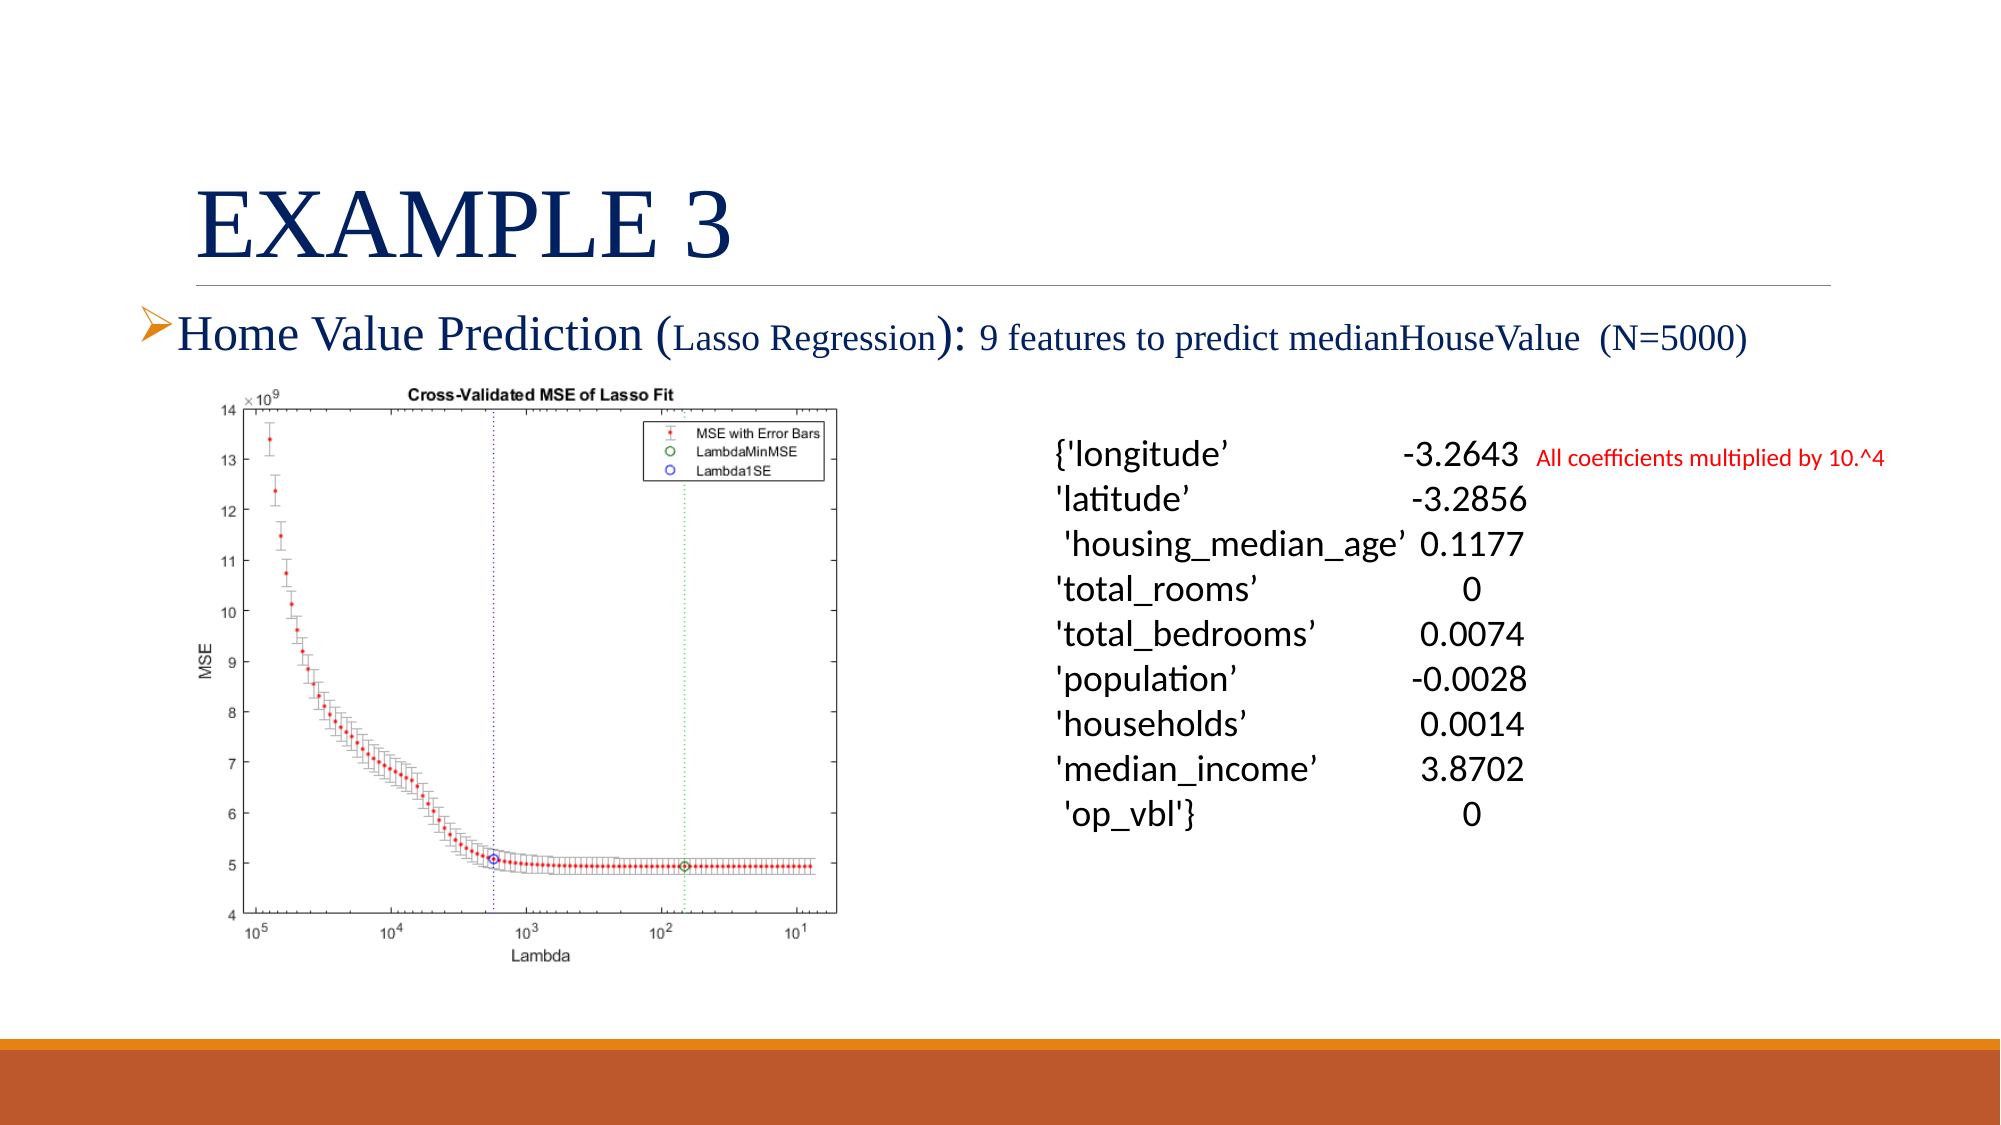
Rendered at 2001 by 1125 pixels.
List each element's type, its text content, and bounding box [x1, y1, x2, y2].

picture [179, 362, 876, 983]
text_box -3.2643 All coefficients multiplied by 10.^4 -3.2856 0.1177 0 0.0074 -0.0028 0.0014 3.8702 0 [1371, 421, 2000, 842]
title EXAMPLE 3 [180, 47, 1830, 285]
text_box {'longitude’ 'latitude’ 'housing_median_age’ 'total_rooms’ 'total_bedrooms’ 'population’ 'households’ 'median_income’ 'op_vbl'} [1040, 421, 1371, 842]
list Home Value Prediction (Lasso Regression): 9 features to predict medianHouseValue (N=5000) [137, 299, 1863, 1046]
